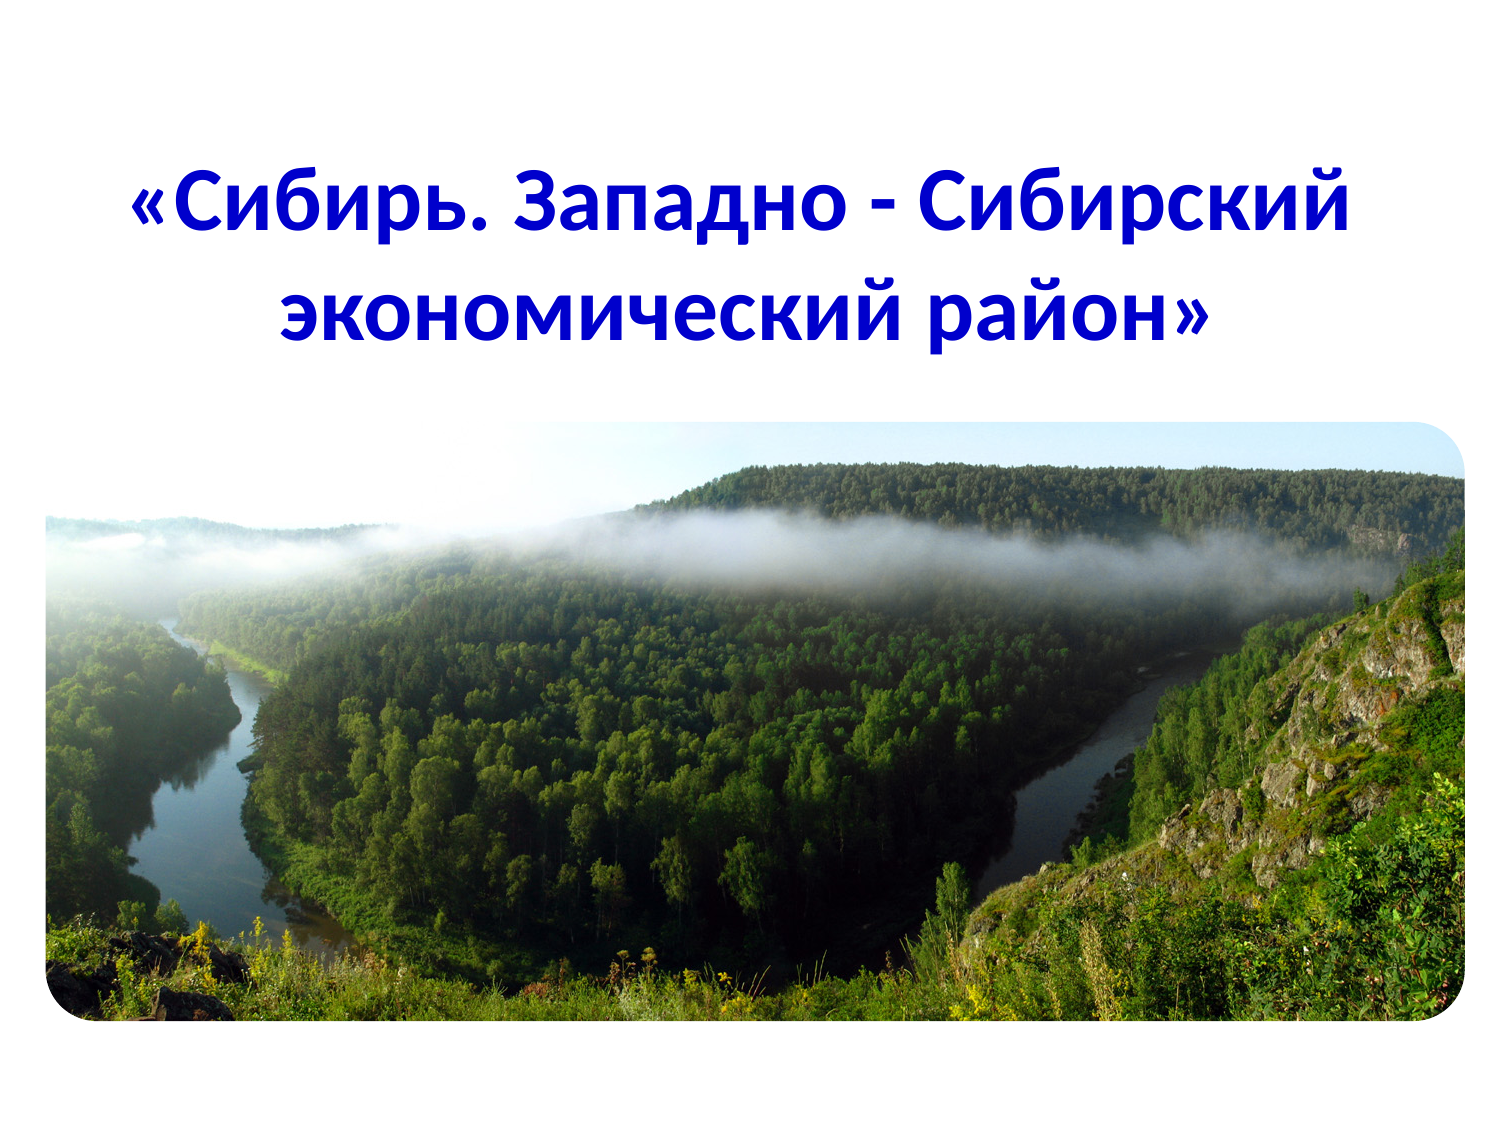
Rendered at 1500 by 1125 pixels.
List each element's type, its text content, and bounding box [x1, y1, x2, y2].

title «Сибирь. Западно - Сибирский экономический район» [75, 45, 1425, 420]
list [45, 421, 1466, 1022]
